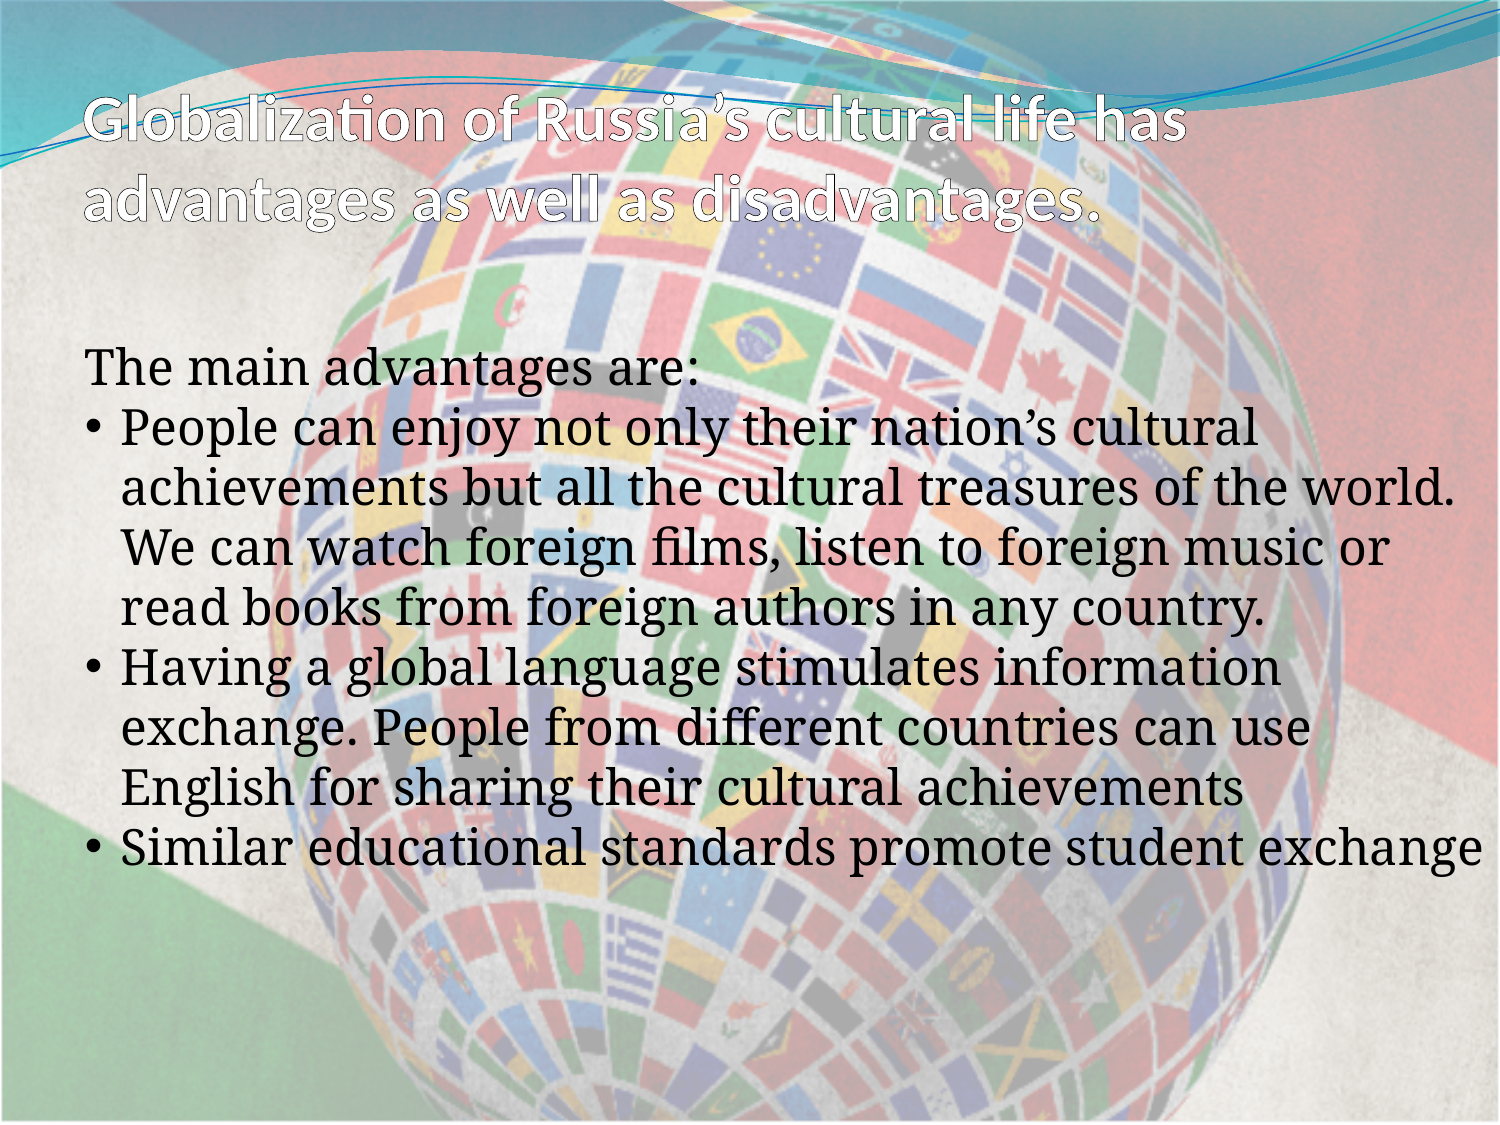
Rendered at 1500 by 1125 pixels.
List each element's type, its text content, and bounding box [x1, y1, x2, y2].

title Globalization of Russia’s cultural life has advantages as well as disadvantages. [81, 46, 1433, 235]
text_box The main advantages are: People can enjoy not only their nation’s cultural achievements but all the cultural treasures of the world. We can watch foreign films, listen to foreign music or read books from foreign authors in any country. Having a global language stimulates information exchange. People from different countries can use English for sharing their cultural achievements Similar educational standards promote student exchange [70, 328, 1500, 928]
